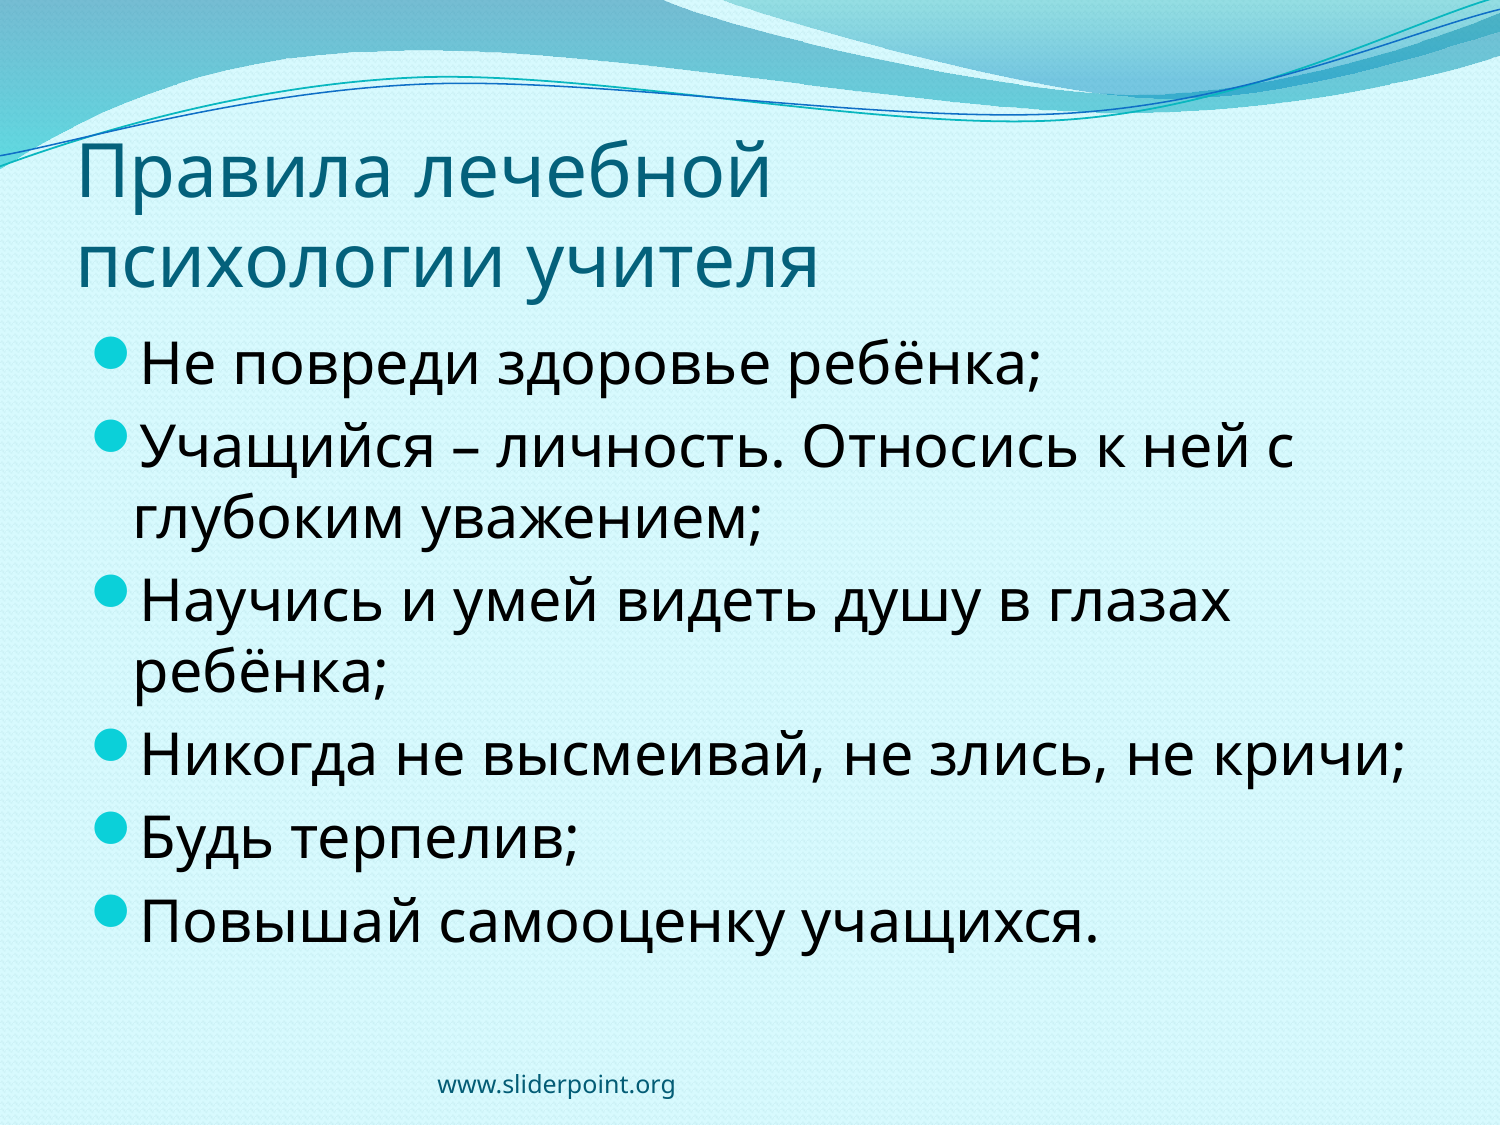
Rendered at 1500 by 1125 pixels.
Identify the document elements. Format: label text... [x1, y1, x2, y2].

list Не повреди здоровье ребёнка; Учащийся – личность. Относись к ней с глубоким уважением; Научись и умей видеть душу в глазах ребёнка; Никогда не высмеивай, не злись, не кричи; Будь терпелив; Повышай самооценку учащихся. [75, 317, 1425, 1038]
title Правила лечебной психологии учителя [75, 115, 1425, 303]
footer www.sliderpoint.org [437, 1042, 988, 1103]
